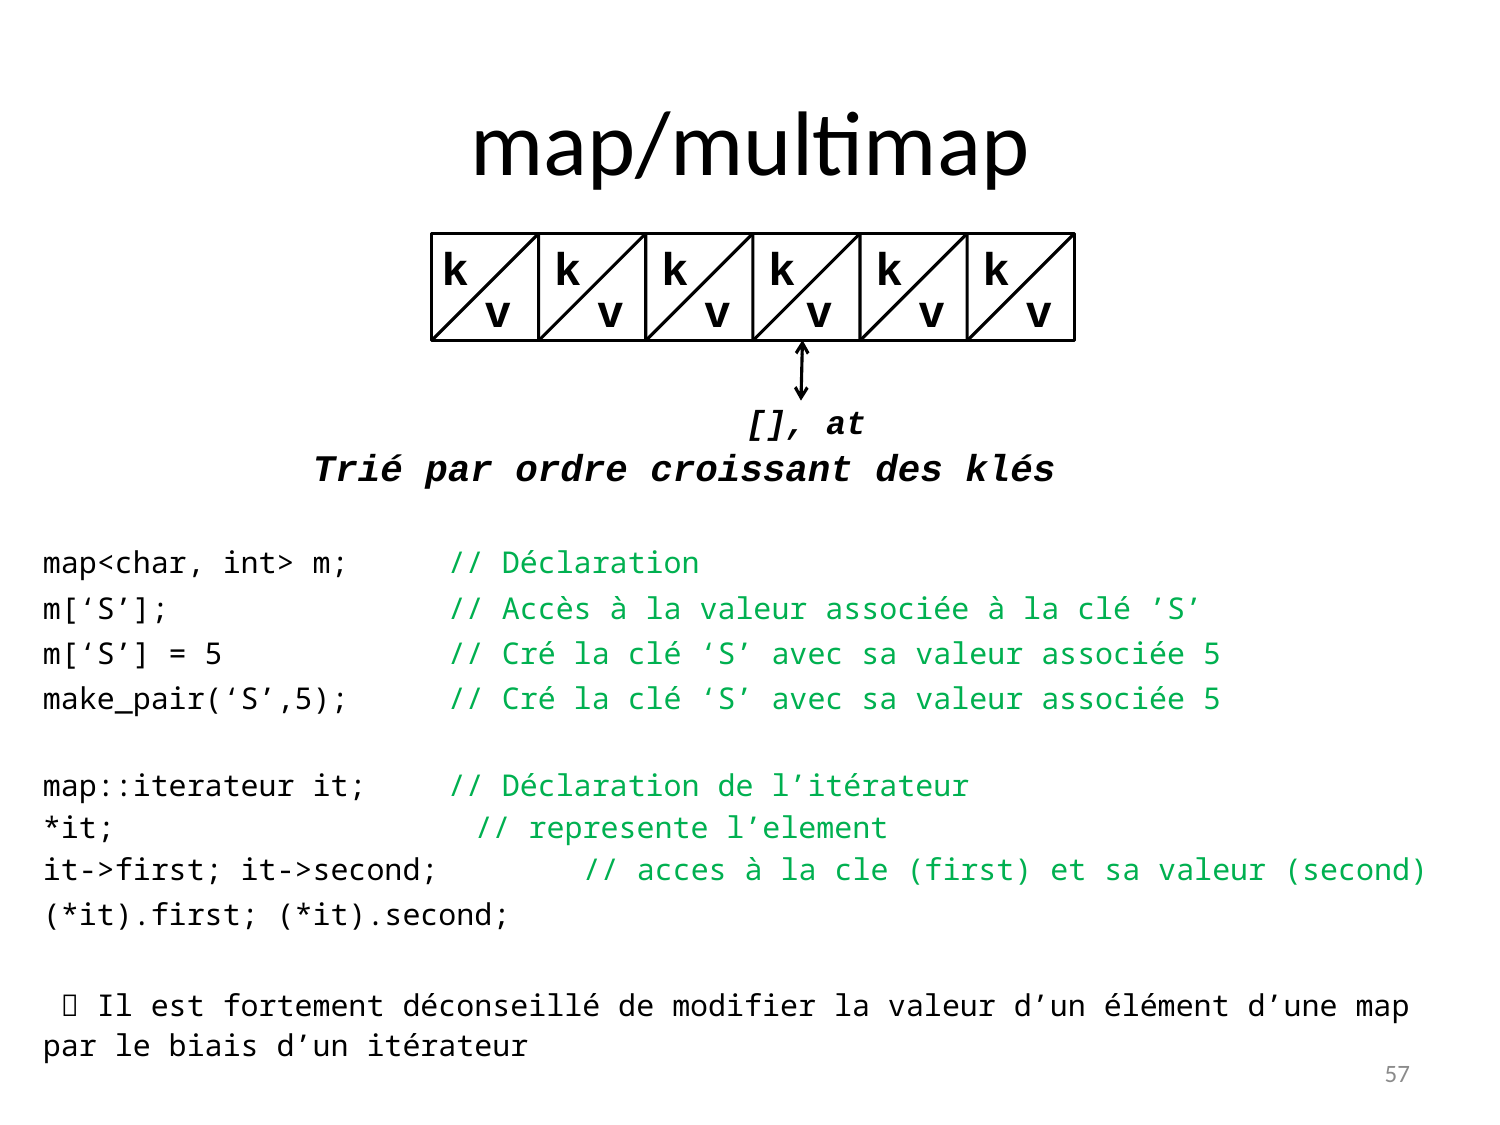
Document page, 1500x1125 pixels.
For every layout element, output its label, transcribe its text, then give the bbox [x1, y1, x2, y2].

title map/multimap [75, 45, 1425, 231]
slide_number 57 [1074, 1042, 1425, 1103]
list Trié par ordre croissant des klés map<char, int> m; // Déclaration m[‘S’]; // Accès à la valeur associée à la clé ’S’ m[‘S’] = 5 // Cré la clé ‘S’ avec sa valeur associée 5 make_pair(‘S’,5); // Cré la clé ‘S’ avec sa valeur associée 5 map::iterateur it; // Déclaration de l’itérateur *it; // represente l’element it->first; it->second; // acces à la cle (first) et sa valeur (second) (*it).first; (*it).second;  Il est fortement déconseillé de modifier la valeur d’un élément d’une map par le biais d’un itérateur [27, 231, 1469, 1083]
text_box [431, 233, 1075, 440]
